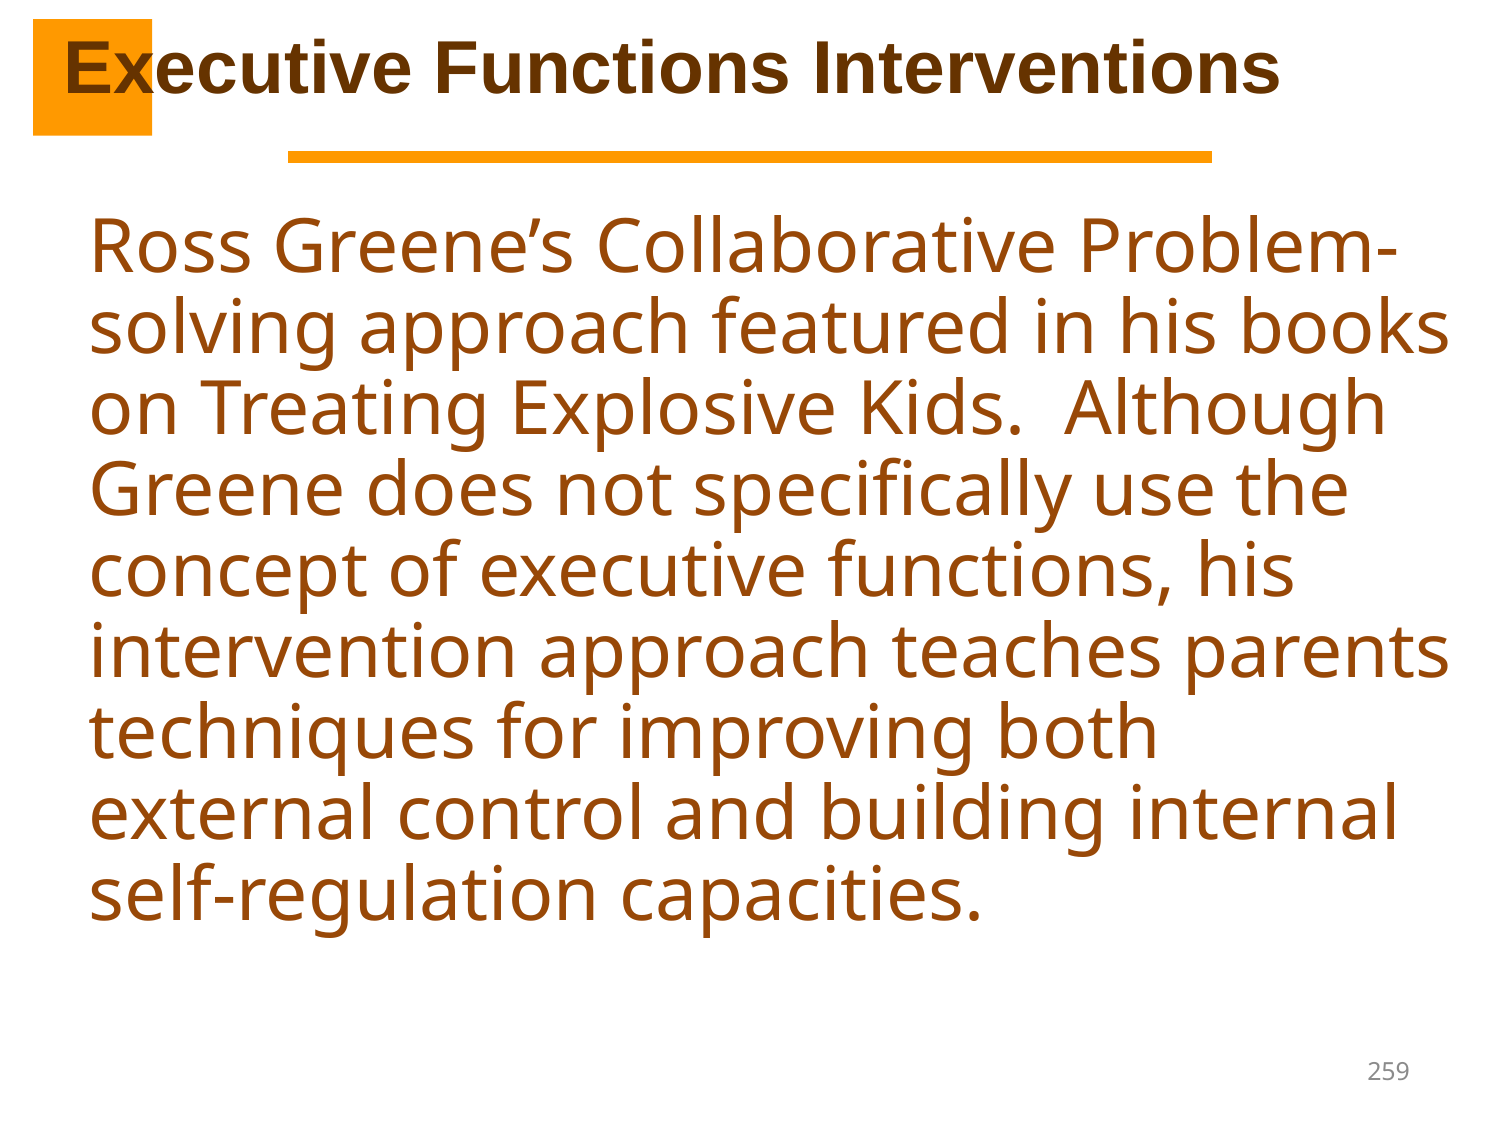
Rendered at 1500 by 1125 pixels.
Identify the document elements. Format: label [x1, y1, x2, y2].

slide_number [1074, 1042, 1425, 1103]
subtitle [73, 200, 1477, 997]
text_box [31, 0, 1392, 138]
